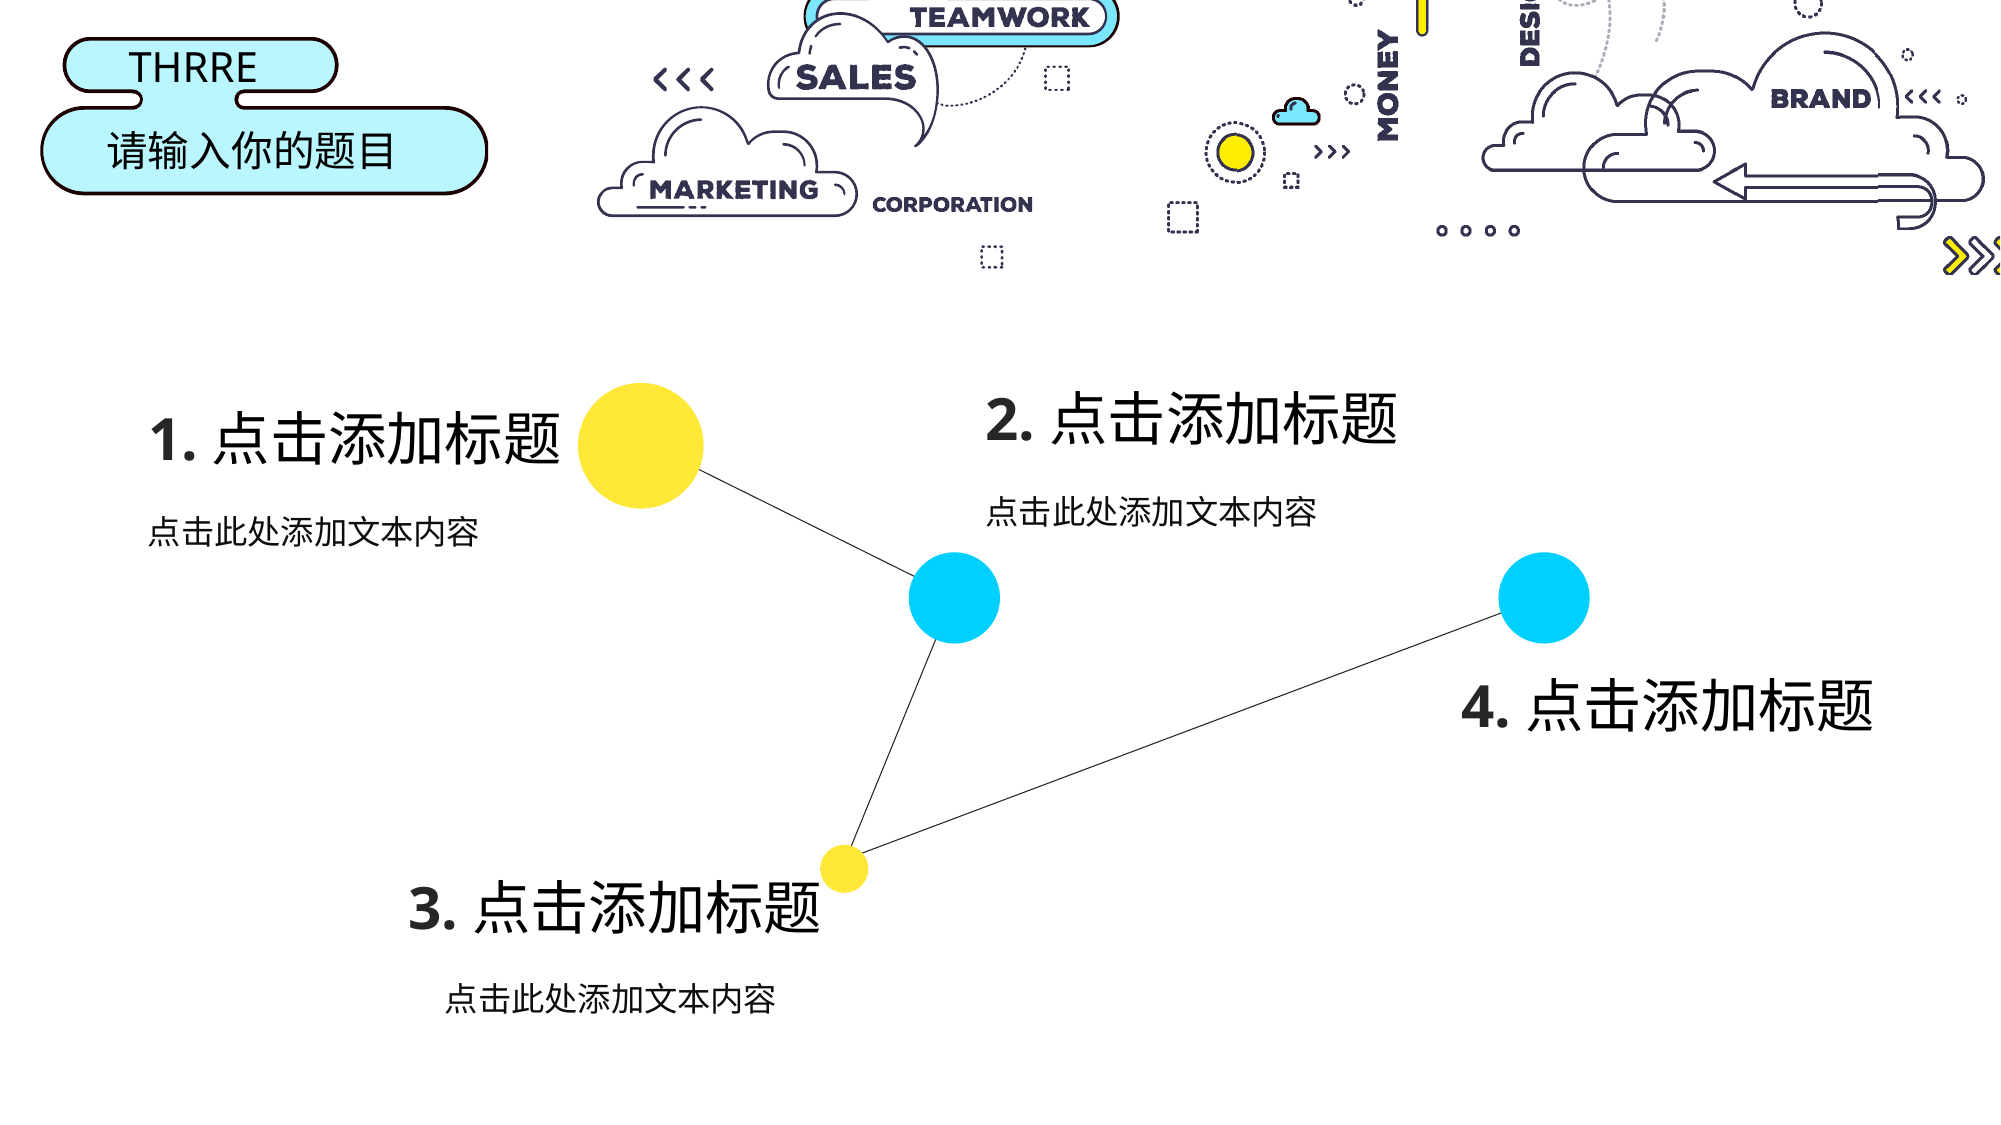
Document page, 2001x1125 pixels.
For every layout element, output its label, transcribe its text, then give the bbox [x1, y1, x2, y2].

text_box 点击此处添加文本内容 [970, 478, 1545, 539]
text_box [819, 863, 870, 894]
text_box 3.点击添加标题 [393, 863, 878, 1019]
text_box [1497, 551, 1591, 644]
text_box [576, 381, 705, 510]
text_box [953, 551, 1001, 592]
text_box 1.点击添加标题 [133, 395, 602, 498]
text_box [820, 592, 1555, 869]
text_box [635, 438, 953, 596]
text_box 2.点击添加标题 [971, 374, 1455, 478]
text_box 点击此处添加文本内容 [133, 498, 635, 559]
text_box 4.点击添加标题 [1555, 662, 1931, 817]
text_box 点击此处添加文本内容 [430, 964, 1004, 1025]
